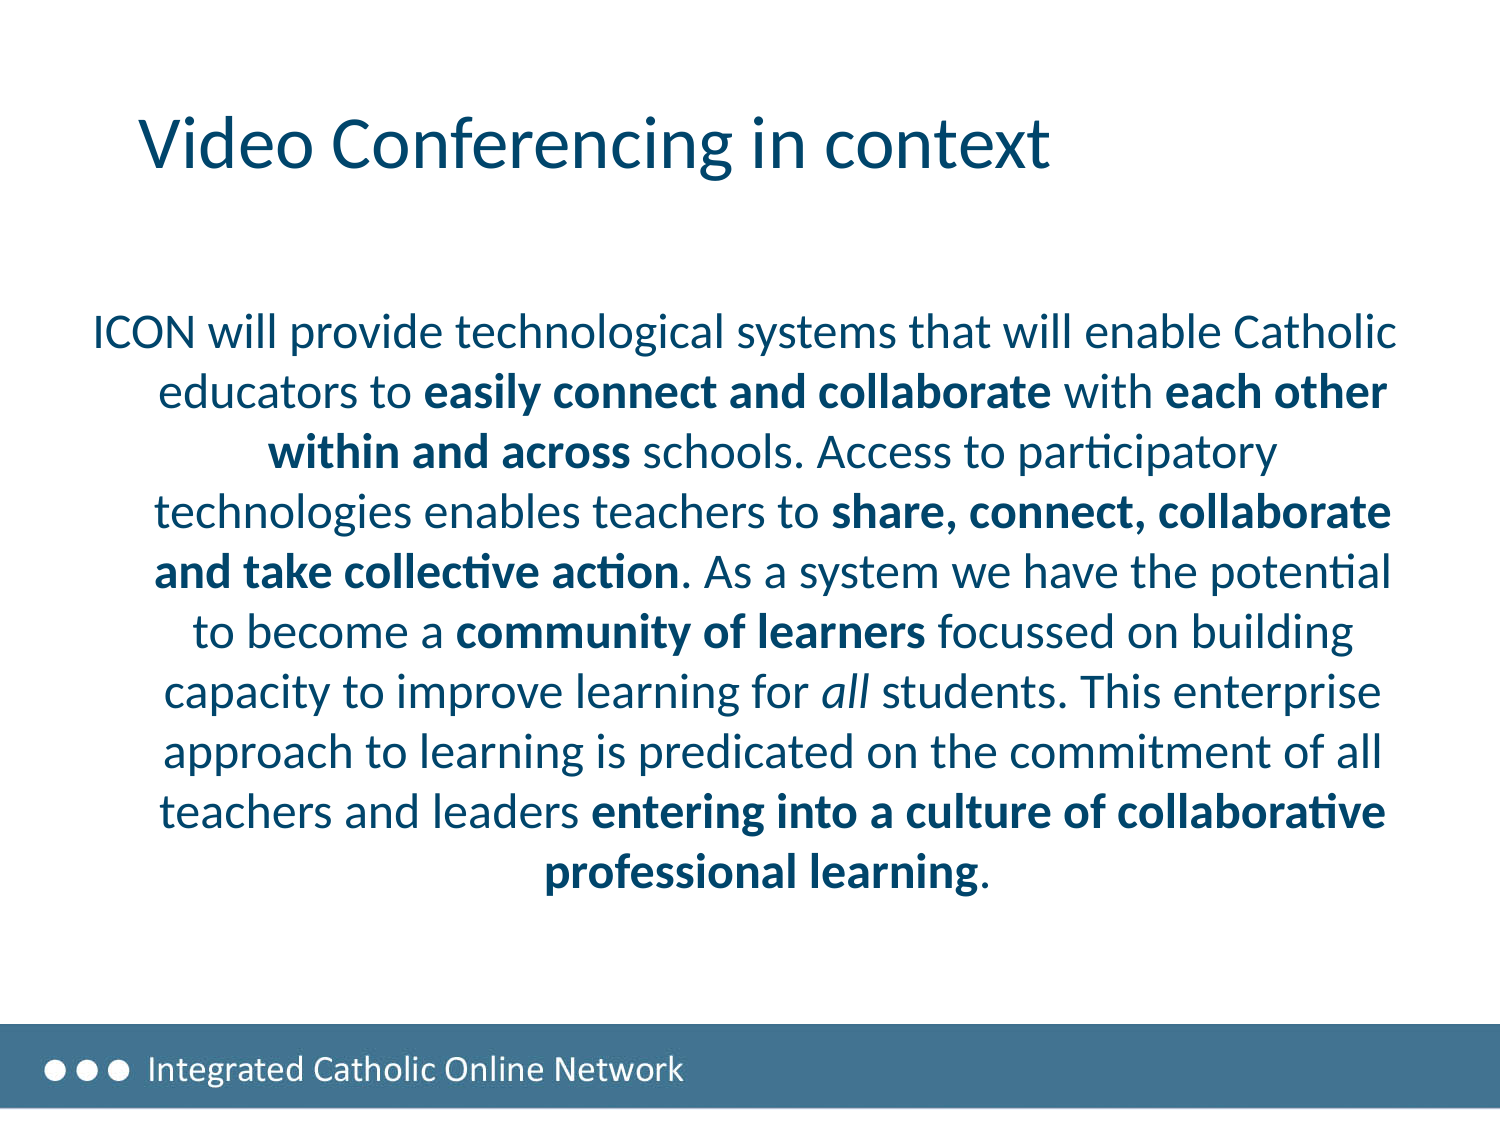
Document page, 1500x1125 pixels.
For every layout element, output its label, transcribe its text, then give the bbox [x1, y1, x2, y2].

title Video Conferencing in context [123, 45, 1425, 233]
list ICON will provide technological systems that will enable Catholic educators to easily connect and collaborate with each other within and across schools. Access to participatory technologies enables teachers to share, connect, collaborate and take collective action. As a system we have the potential to become a community of learners focussed on building capacity to improve learning for all students. This enterprise approach to learning is predicated on the commitment of all teachers and leaders entering into a culture of collaborative professional learning. [64, 290, 1425, 958]
picture [0, 1024, 1500, 1110]
